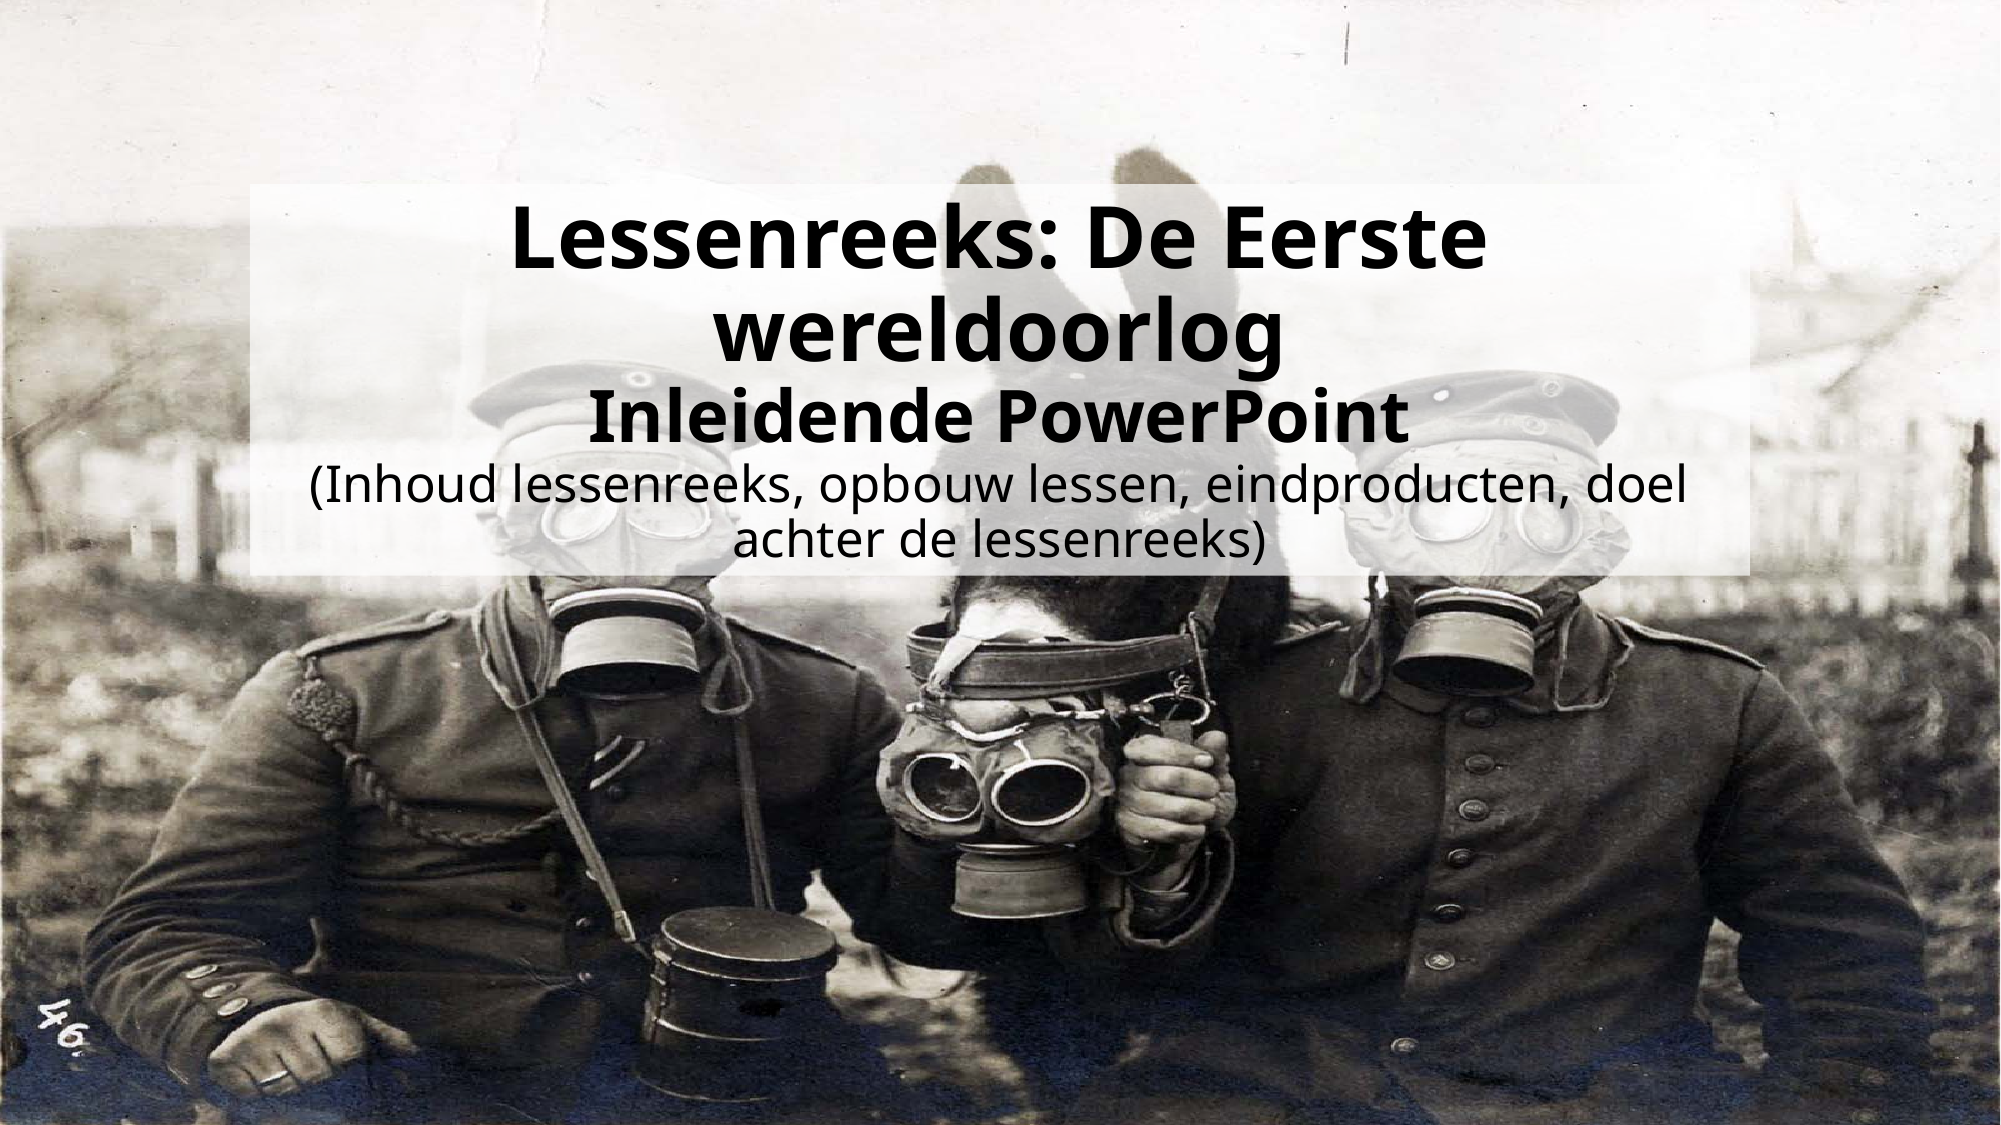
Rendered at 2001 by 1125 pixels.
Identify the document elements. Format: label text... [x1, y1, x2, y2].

picture [0, 0, 2001, 1125]
title Lessenreeks: De Eerste wereldoorlog Inleidende PowerPoint (Inhoud lessenreeks, opbouw lessen, eindproducten, doel achter de lessenreeks) [249, 184, 1750, 576]
